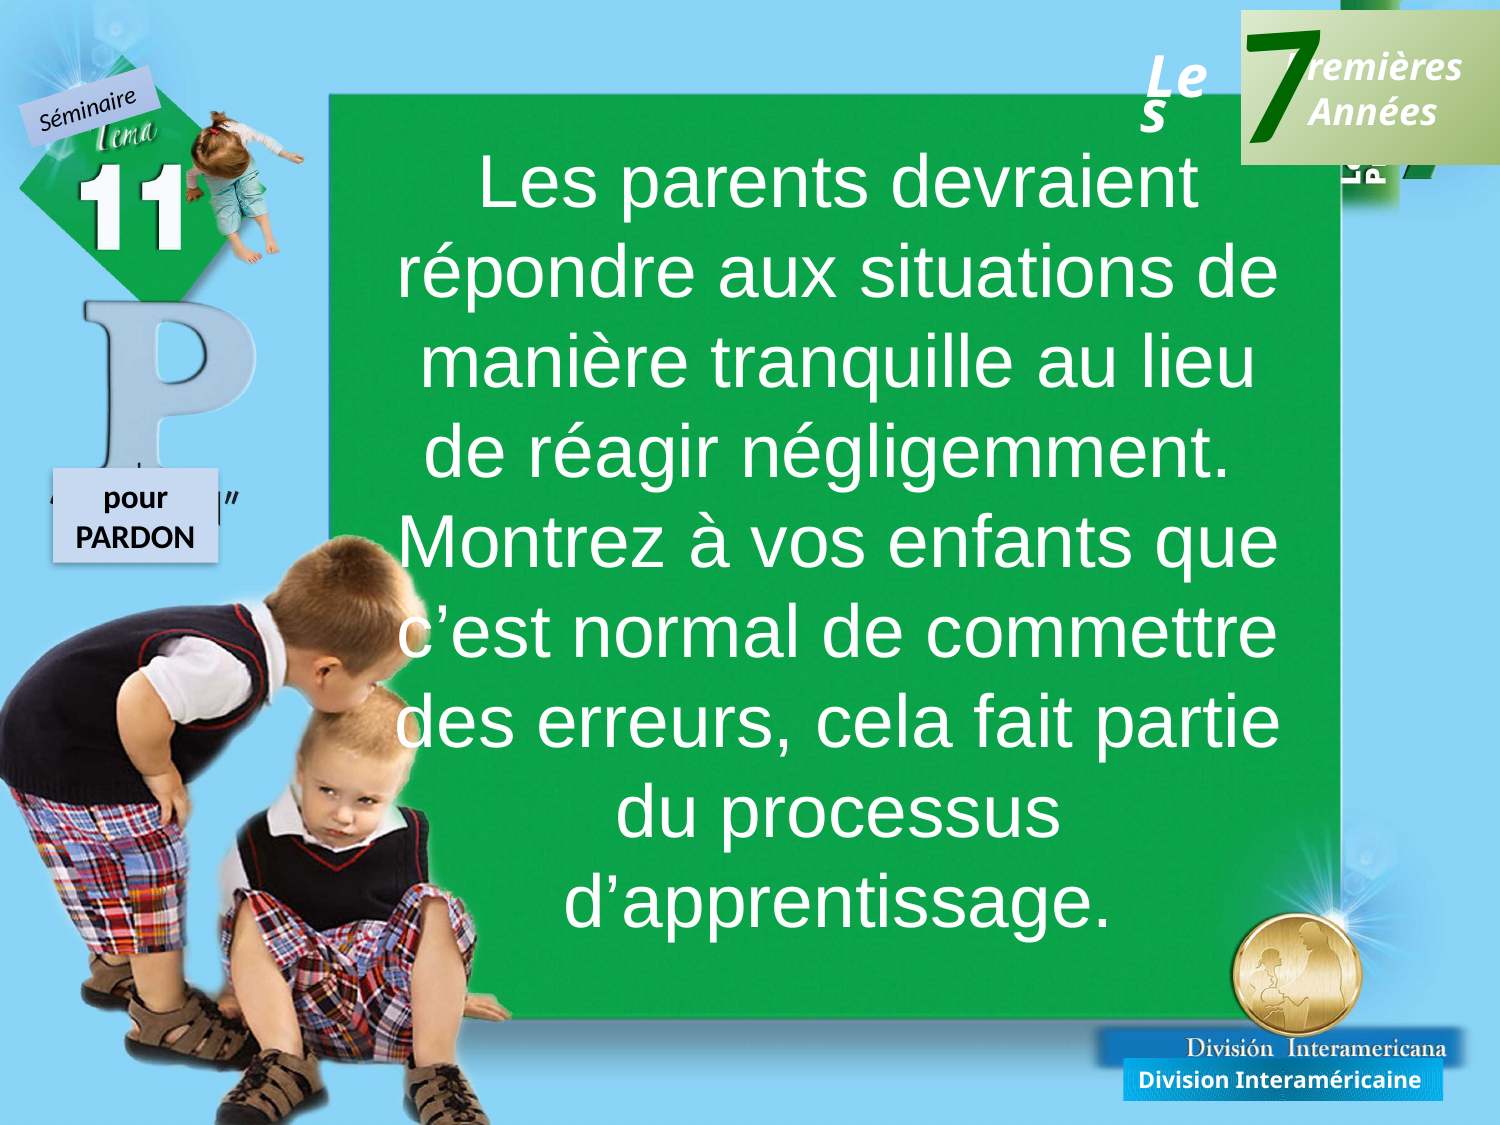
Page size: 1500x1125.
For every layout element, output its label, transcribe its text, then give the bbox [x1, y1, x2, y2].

text_box Division Interaméricaine [1123, 1058, 1444, 1101]
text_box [1119, 0, 1500, 185]
text_box Les parents devraient répondre aux situations de manière tranquille au lieu de réagir négligemment. Montrez à vos enfants que c’est normal de commettre des erreurs, cela fait partie du processus d’apprentissage. [360, 125, 1317, 951]
text_box pour PARDON [53, 467, 219, 563]
text_box Séminaire [18, 65, 162, 149]
picture [0, 0, 1500, 1125]
